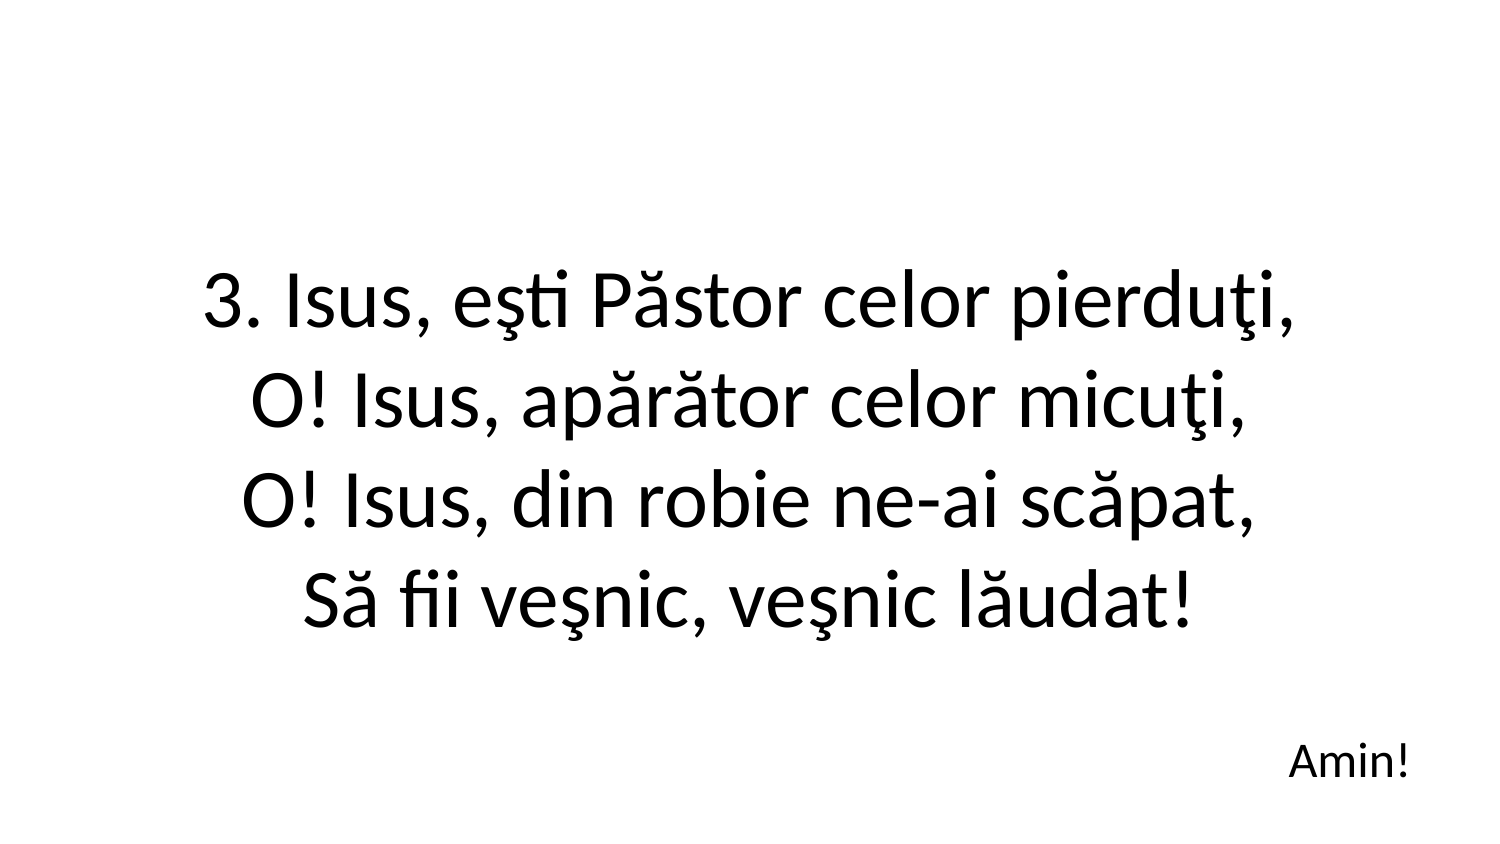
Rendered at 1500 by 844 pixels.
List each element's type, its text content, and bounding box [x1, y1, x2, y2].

text_box Amin! [1273, 674, 1427, 795]
text_box 3. Isus, eşti Păstor celor pierduţi, O! Isus, apărător celor micuţi, O! Isus, din robie ne-ai scăpat, Să fii veşnic, veşnic lăudat! [186, 192, 1314, 652]
